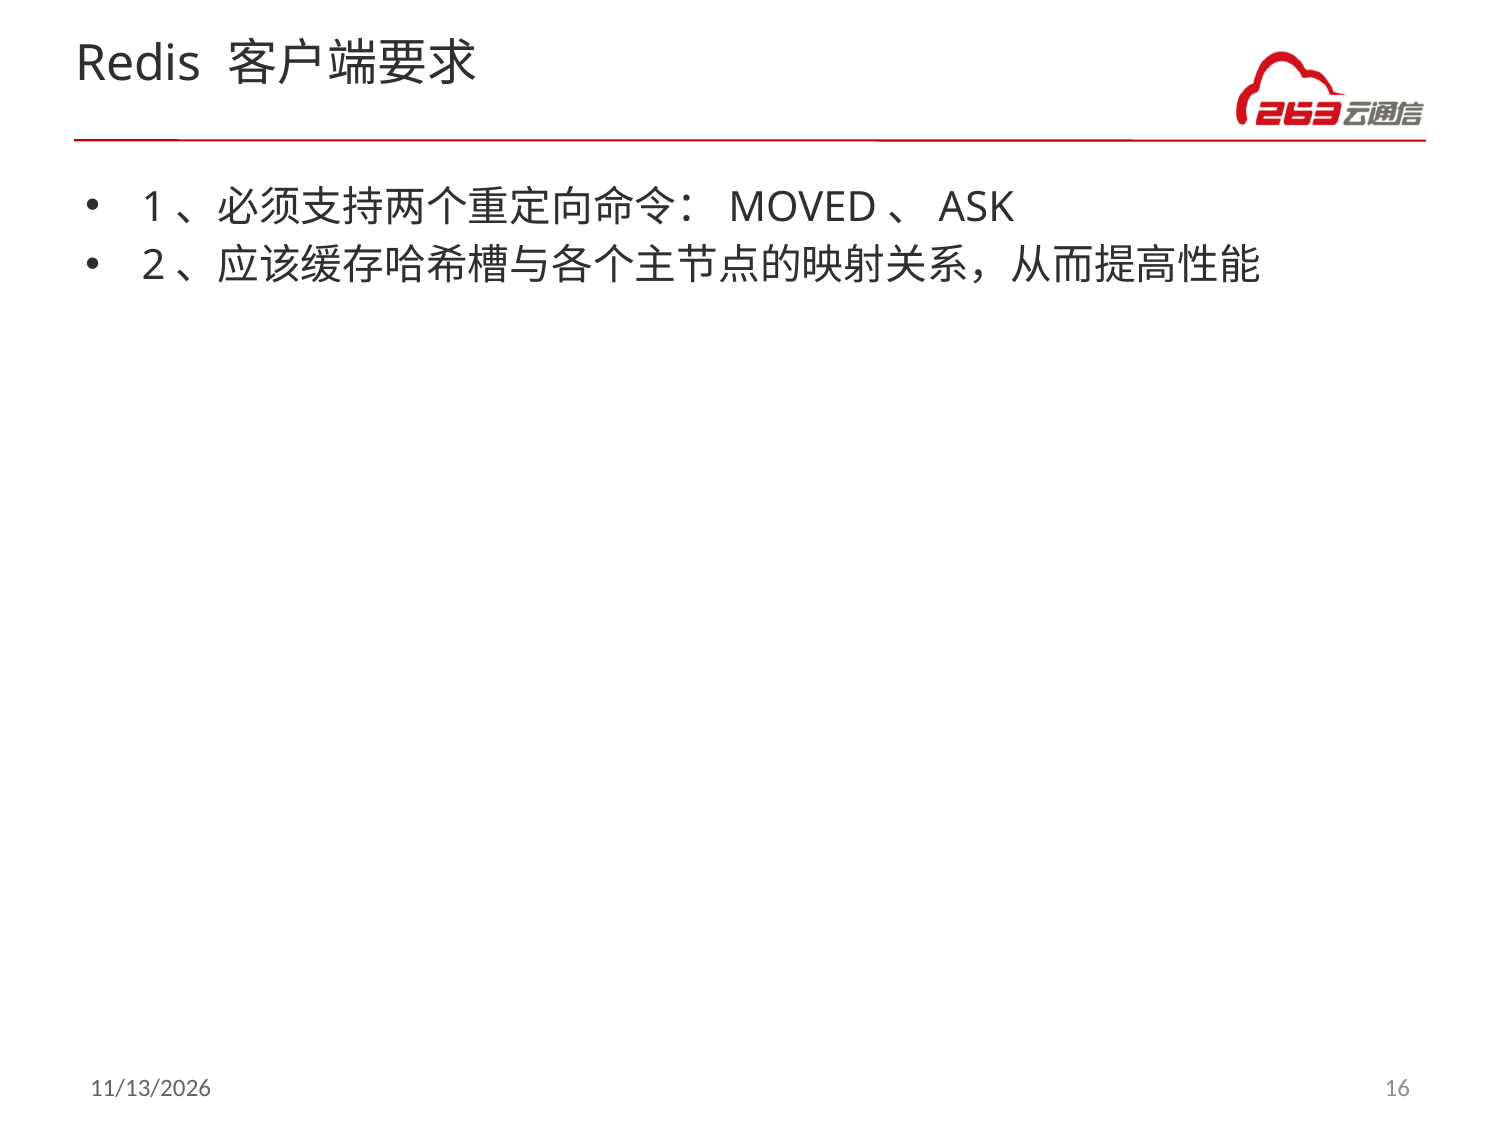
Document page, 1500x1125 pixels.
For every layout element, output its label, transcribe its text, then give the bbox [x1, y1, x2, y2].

list 1、必须支持两个重定向命令：MOVED、ASK 2、应该缓存哈希槽与各个主节点的映射关系，从而提高性能 [70, 171, 1421, 1016]
title Redis 客户端要求 [75, 30, 1235, 136]
picture [1230, 37, 1430, 141]
